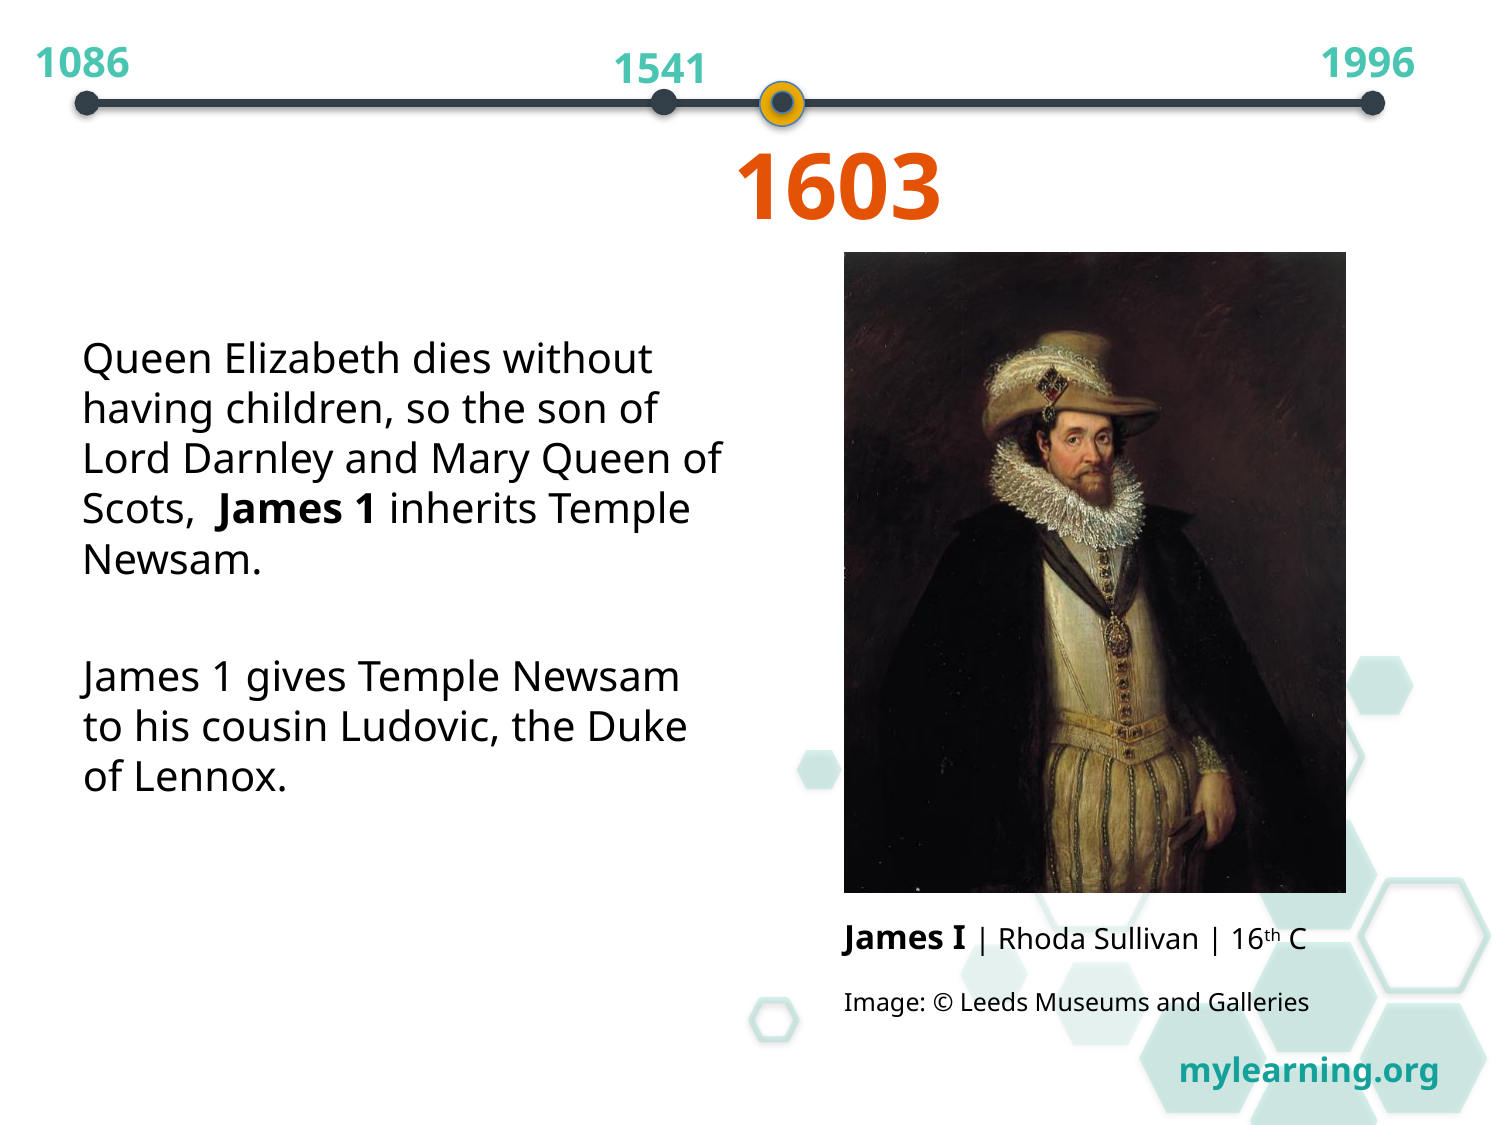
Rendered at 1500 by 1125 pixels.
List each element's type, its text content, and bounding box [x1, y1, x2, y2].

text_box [33, 35, 1427, 104]
text_box James 1 gives Temple Newsam to his cousin Ludovic, the Duke of Lennox. [82, 649, 696, 1001]
text_box Queen Elizabeth dies without having children, so the son of Lord Darnley and Mary Queen of Scots, James 1 inherits Temple Newsam. [81, 332, 733, 633]
picture [844, 252, 1347, 894]
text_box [612, 41, 720, 115]
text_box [750, 655, 1489, 1125]
text_box 1603 [733, 127, 951, 238]
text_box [759, 81, 805, 127]
